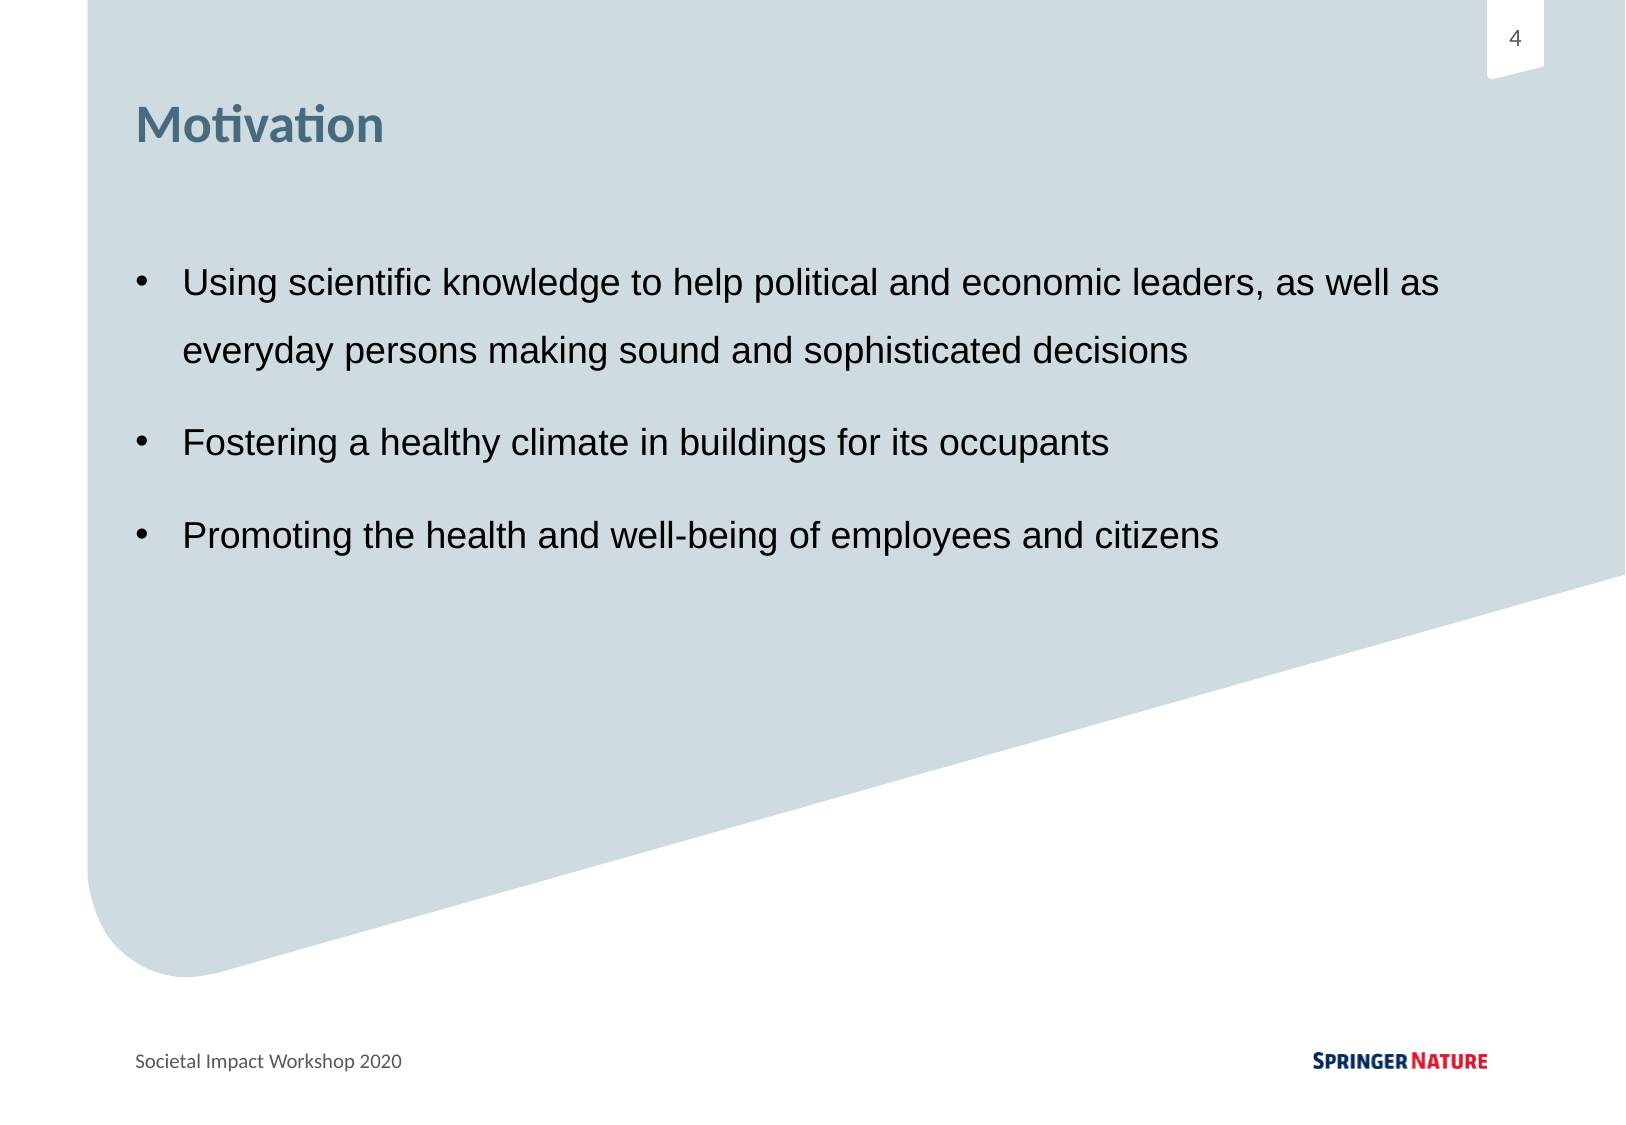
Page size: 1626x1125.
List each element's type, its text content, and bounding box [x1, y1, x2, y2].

text_box Using scientific knowledge to help political and economic leaders, as well as everyday persons making sound and sophisticated decisions Fostering a healthy climate in buildings for its occupants Promoting the health and well-being of employees and citizens [135, 235, 1487, 556]
text_box Motivation [135, 88, 1487, 149]
picture [1313, 1052, 1487, 1069]
